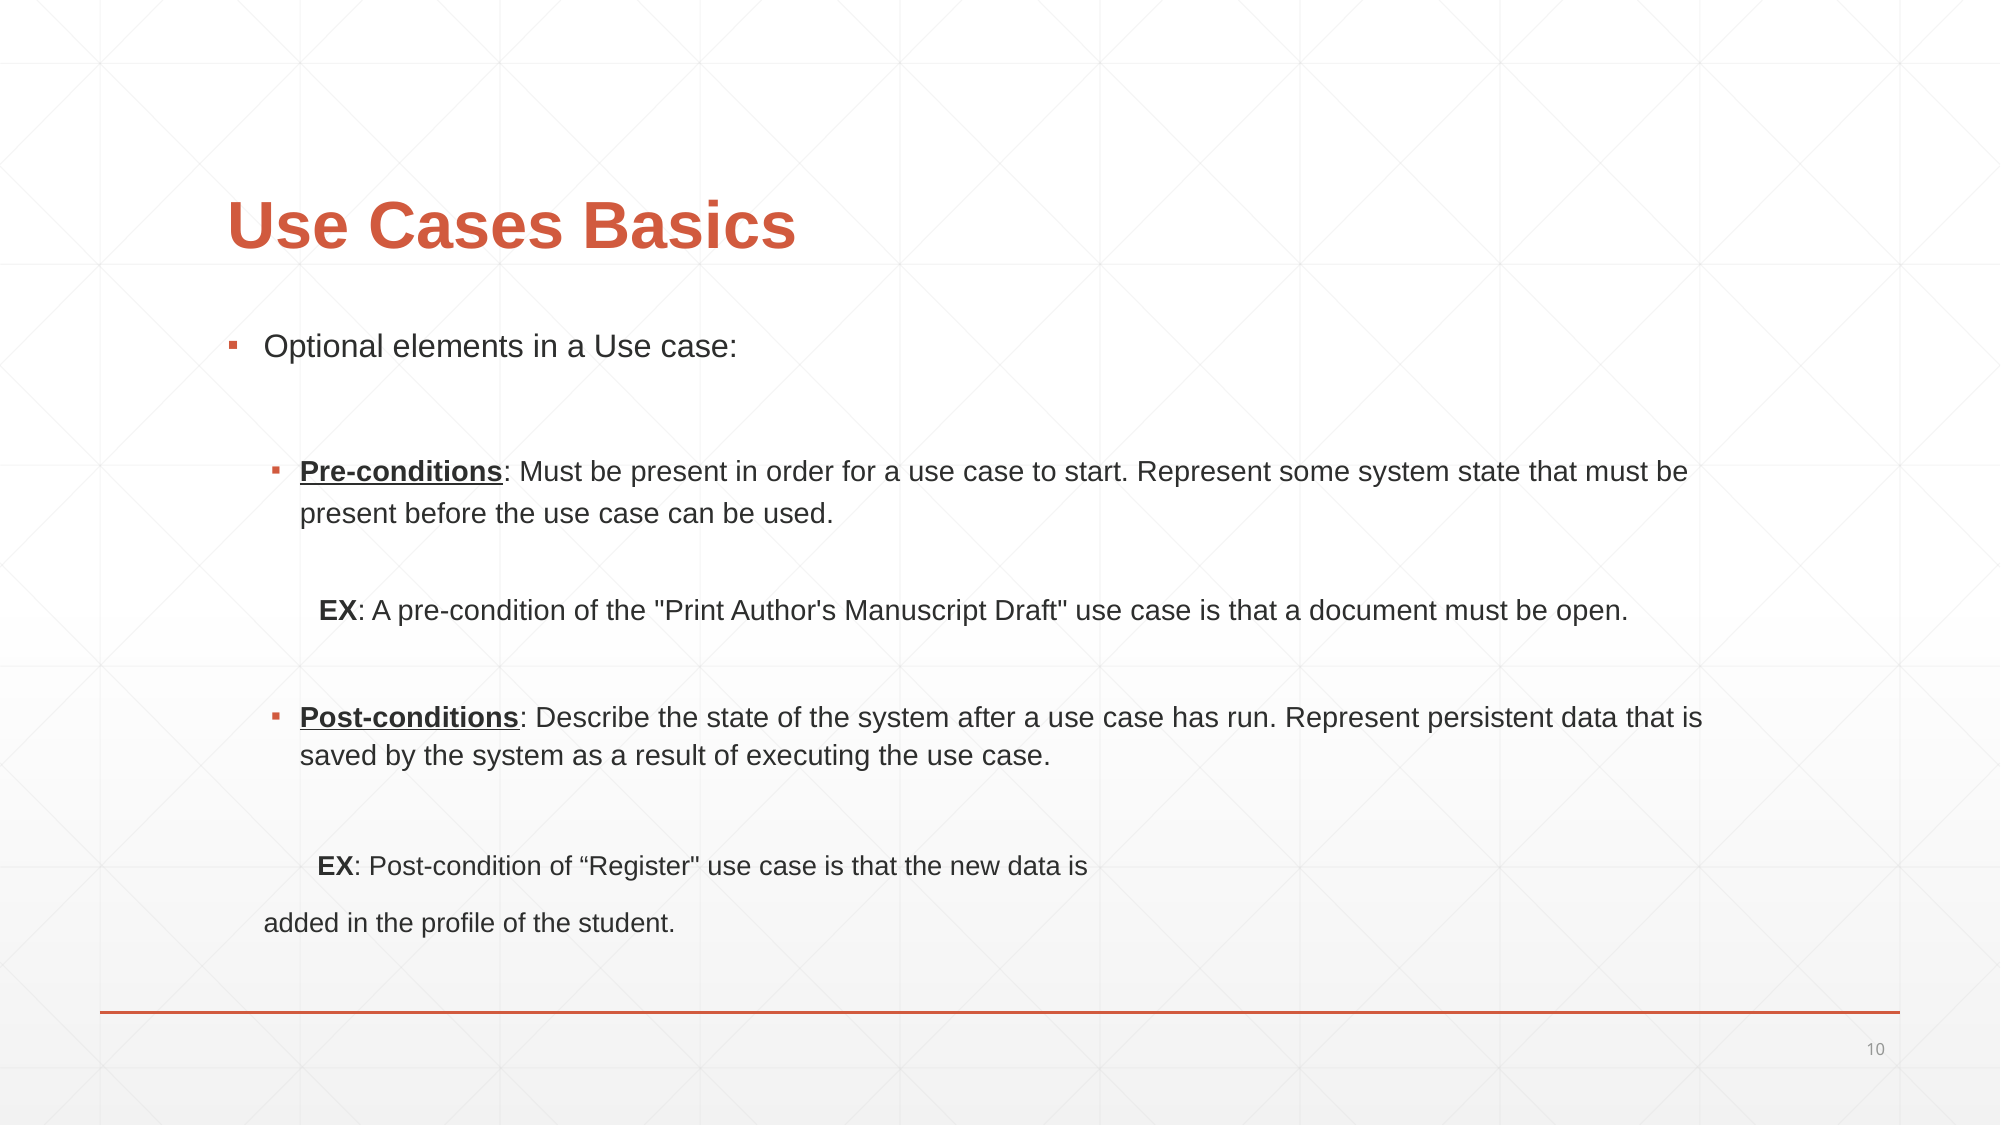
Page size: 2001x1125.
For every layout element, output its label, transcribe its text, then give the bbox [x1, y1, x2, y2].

title Use Cases Basics [212, 82, 1788, 271]
list Optional elements in a Use case: Pre-conditions: Must be present in order for a use case to start. Represent some system state that must be present before the use case can be used. EX: A pre-condition of the "Print Author's Manuscript Draft" use case is that a document must be open. Post-conditions: Describe the state of the system after a use case has run. Represent persistent data that is saved by the system as a result of executing the use case. EX: Post-condition of “Register" use case is that the new data is added in the profile of the student. [212, 324, 1788, 950]
slide_number 10 [1749, 1031, 1901, 1069]
